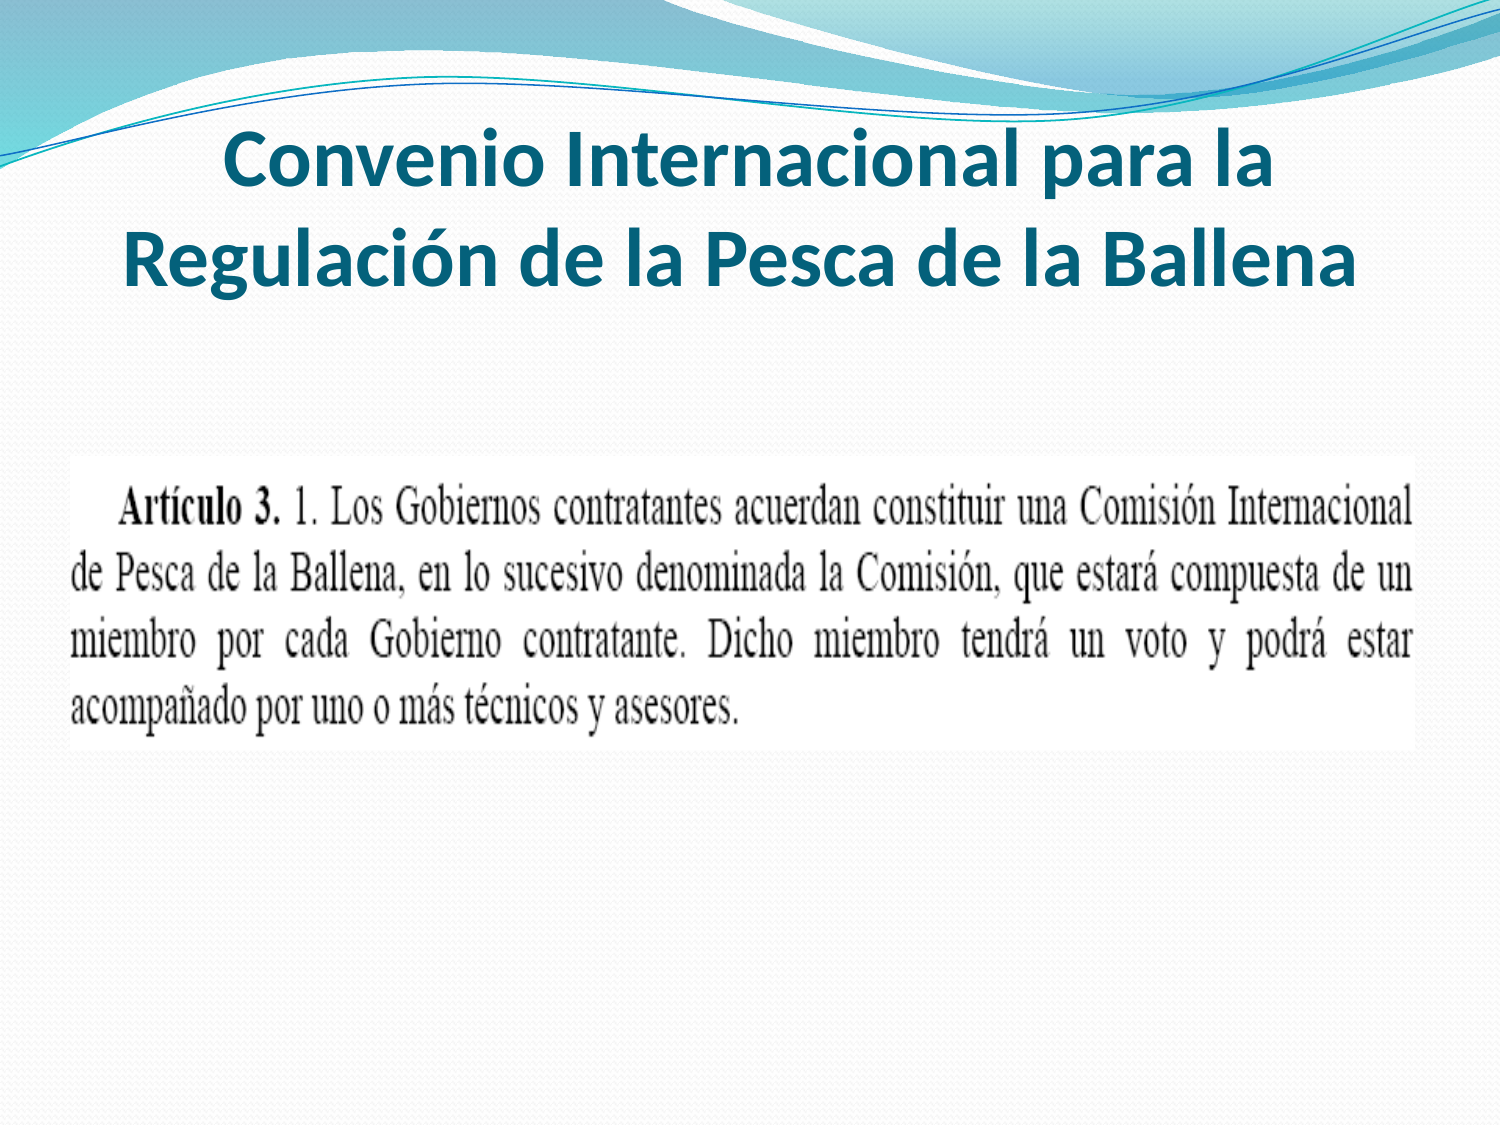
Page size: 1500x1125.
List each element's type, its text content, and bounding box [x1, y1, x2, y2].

title Convenio Internacional para la Regulación de la Pesca de la Ballena [75, 115, 1425, 303]
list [70, 456, 1415, 751]
